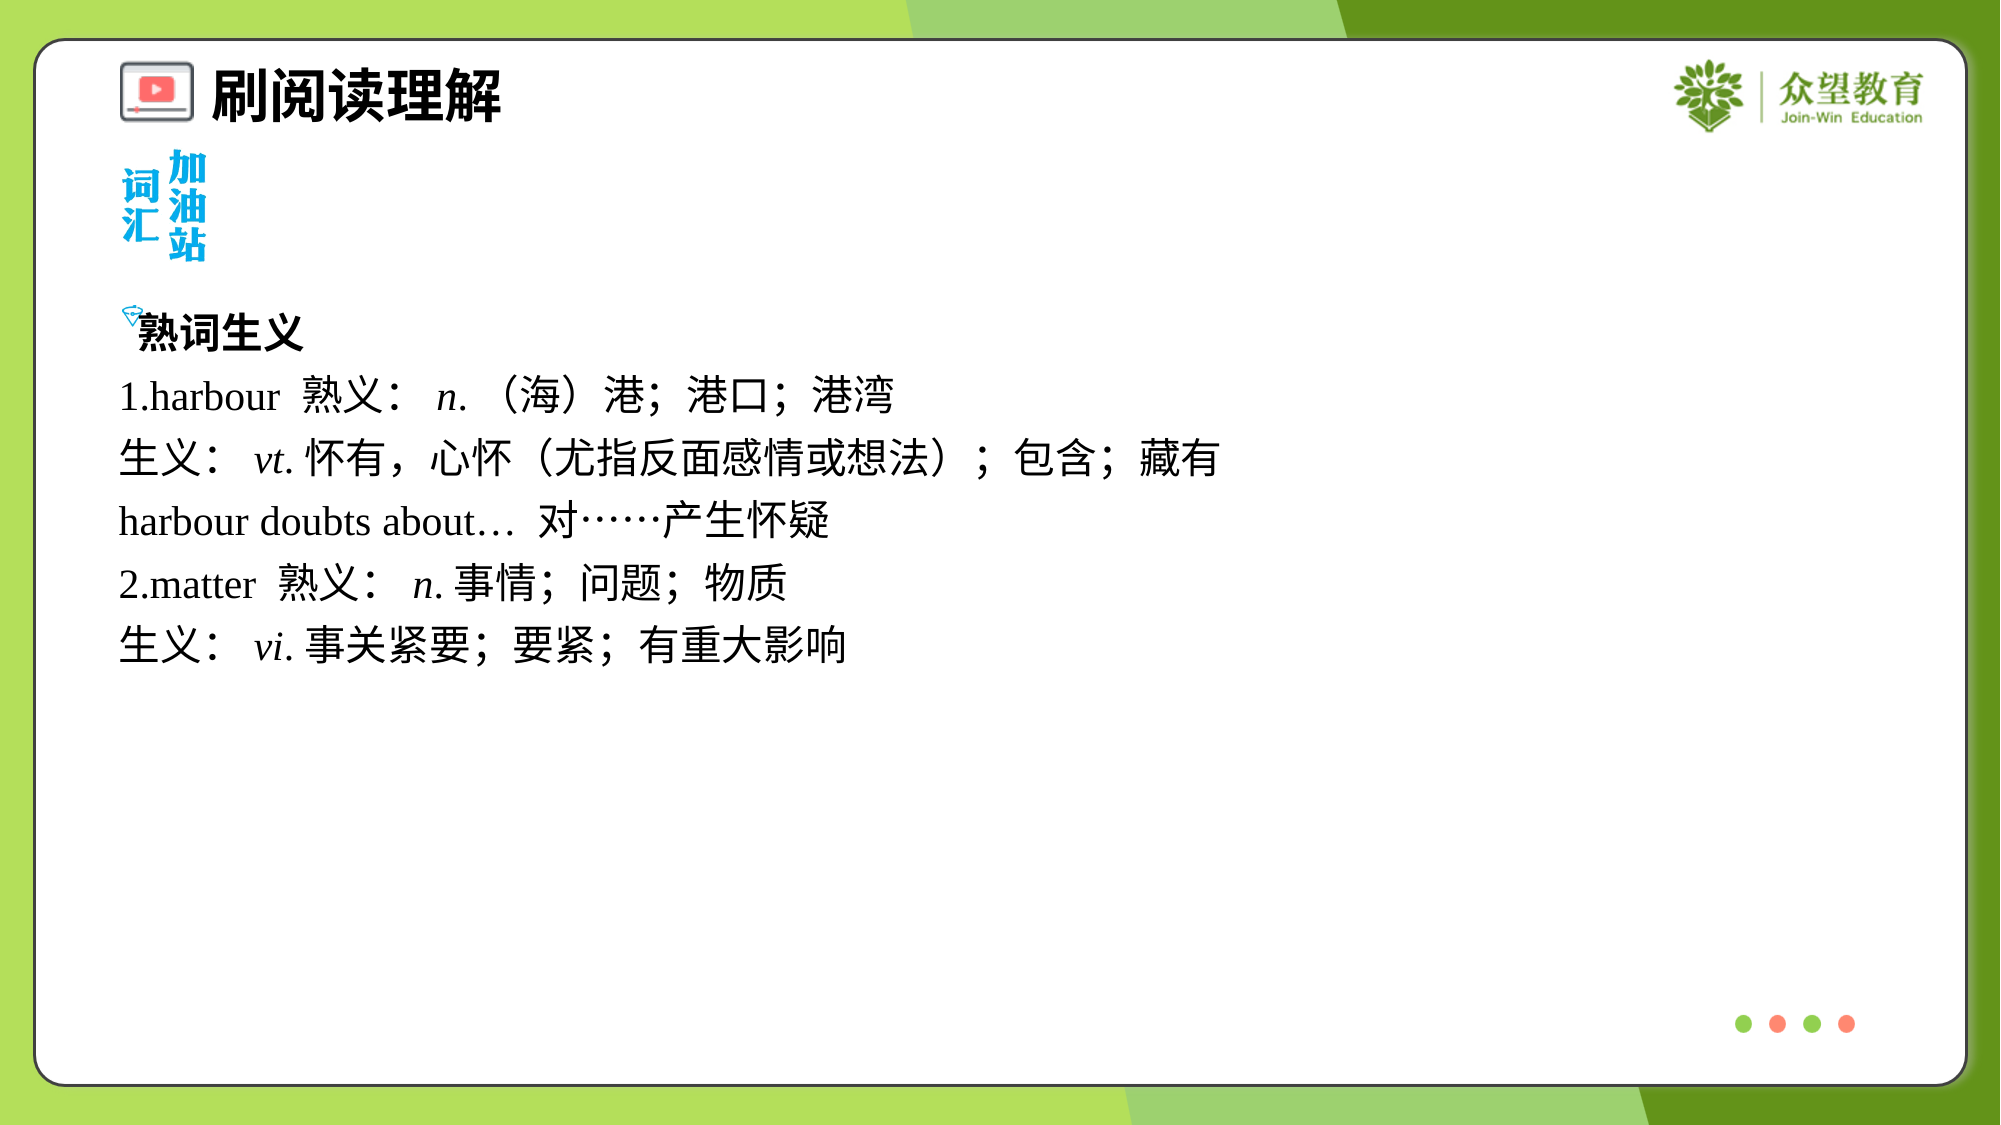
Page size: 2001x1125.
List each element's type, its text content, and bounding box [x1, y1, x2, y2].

picture [0, 0, 2000, 1125]
text_box &4& 熟词生义 1.harbour 熟义：n.（海）港；港口；港湾 生义：vt.怀有，心怀（尤指反面感情或想法）；包含；藏有 harbour doubts about… 对……产生怀疑 2.matter 熟义：n.事情；问题；物质 生义：vi.事关紧要；要紧；有重大影响 [118, 285, 1882, 656]
